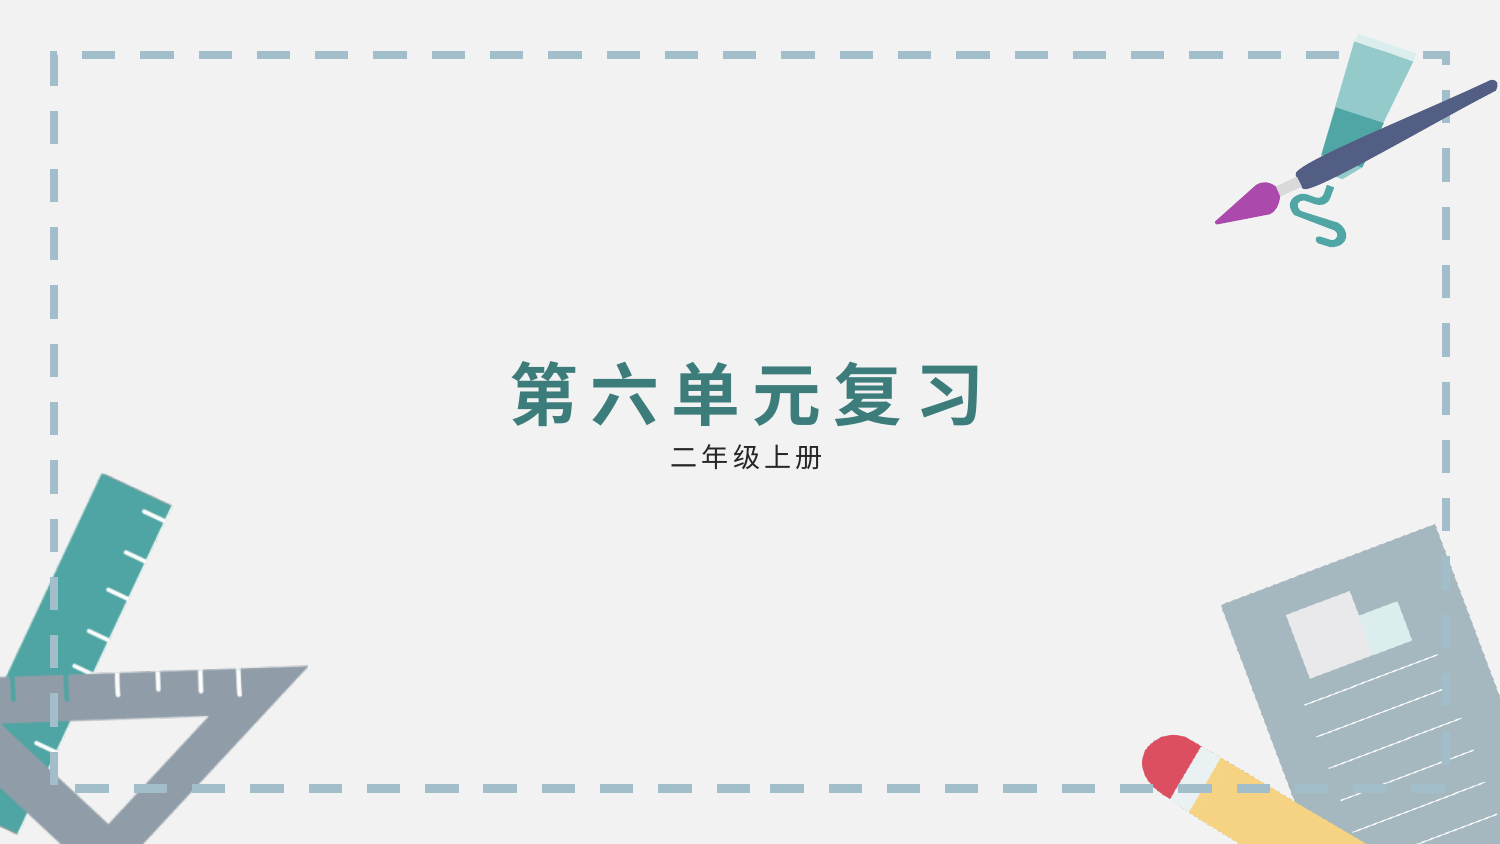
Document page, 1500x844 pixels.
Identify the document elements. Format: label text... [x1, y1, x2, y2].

picture [0, 458, 308, 844]
picture [1141, 523, 1500, 844]
text_box 二年级上册 [281, 440, 1212, 587]
text_box 第六单元复习 [281, 263, 1212, 435]
